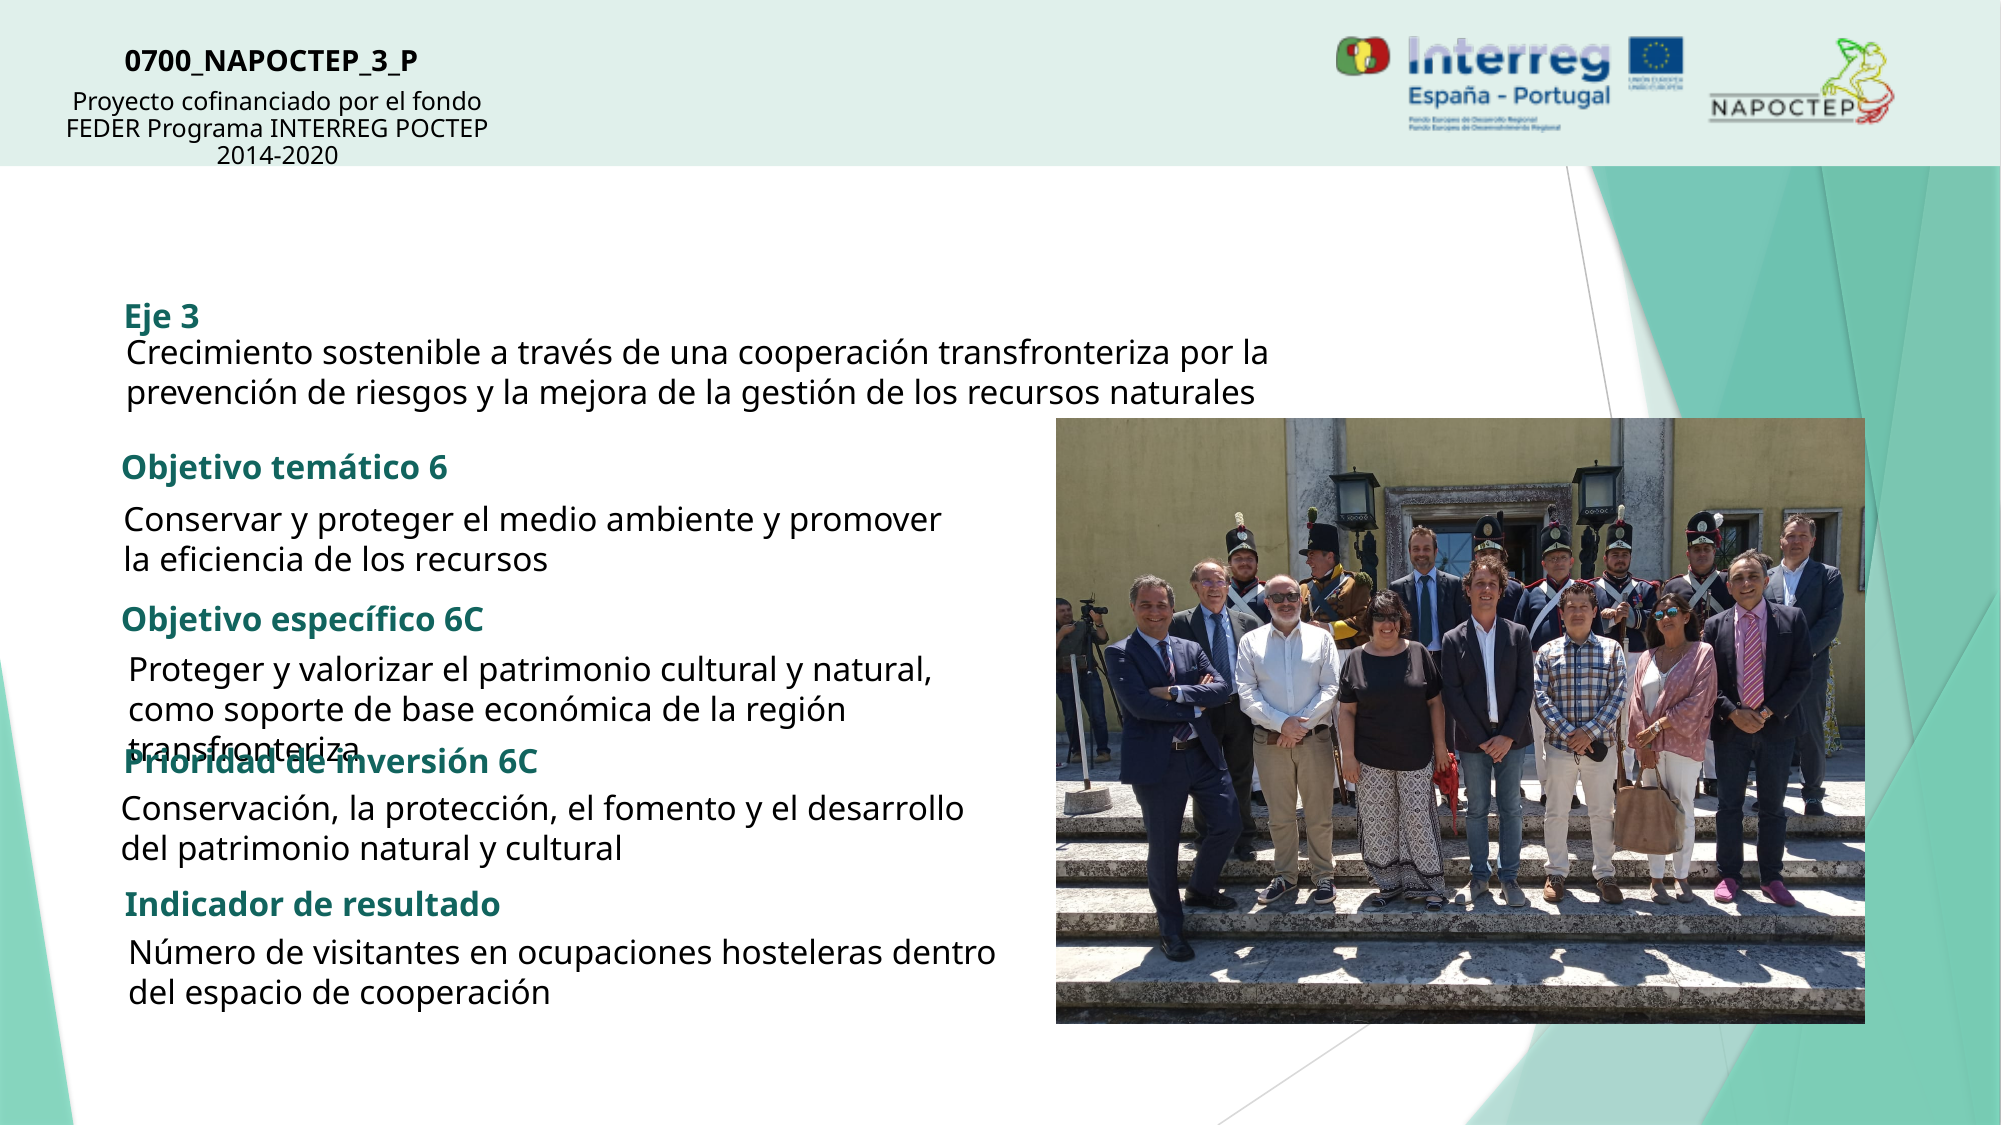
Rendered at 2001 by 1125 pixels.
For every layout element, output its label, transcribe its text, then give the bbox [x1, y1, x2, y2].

text_box Número de visitantes en ocupaciones hosteleras dentro del espacio de cooperación [113, 972, 1030, 1019]
text_box 0700_NAPOCTEP_3_P [75, 34, 468, 81]
text_box Prioridad de inversión 6C [108, 732, 1050, 828]
text_box Objetivo temático 6 [105, 438, 1050, 527]
title Eje 3 [108, 287, 1406, 347]
text_box Conservar y proteger el medio ambiente y promover la eficiencia de los recursos [108, 527, 1050, 586]
text_box Proteger y valorizar el patrimonio cultural y natural, como soporte de base económica de la región transfronteriza [113, 640, 1030, 732]
text_box Conservación, la protección, el fomento y el desarrollo del patrimonio natural y cultural [105, 780, 1022, 875]
text_box Proyecto cofinanciado por el fondo FEDER Programa INTERREG POCTEP 2014-2020 [22, 81, 533, 177]
text_box Objetivo específico 6C [105, 590, 1050, 686]
picture [1335, 34, 1919, 133]
text_box Indicador de resultado [109, 876, 1050, 972]
picture [1055, 418, 1865, 1025]
text_box [0, 0, 2000, 168]
text_box Crecimiento sostenible a través de una cooperación transfronteriza por la prevención de riesgos y la mejora de la gestión de los recursos naturales [111, 323, 1448, 419]
